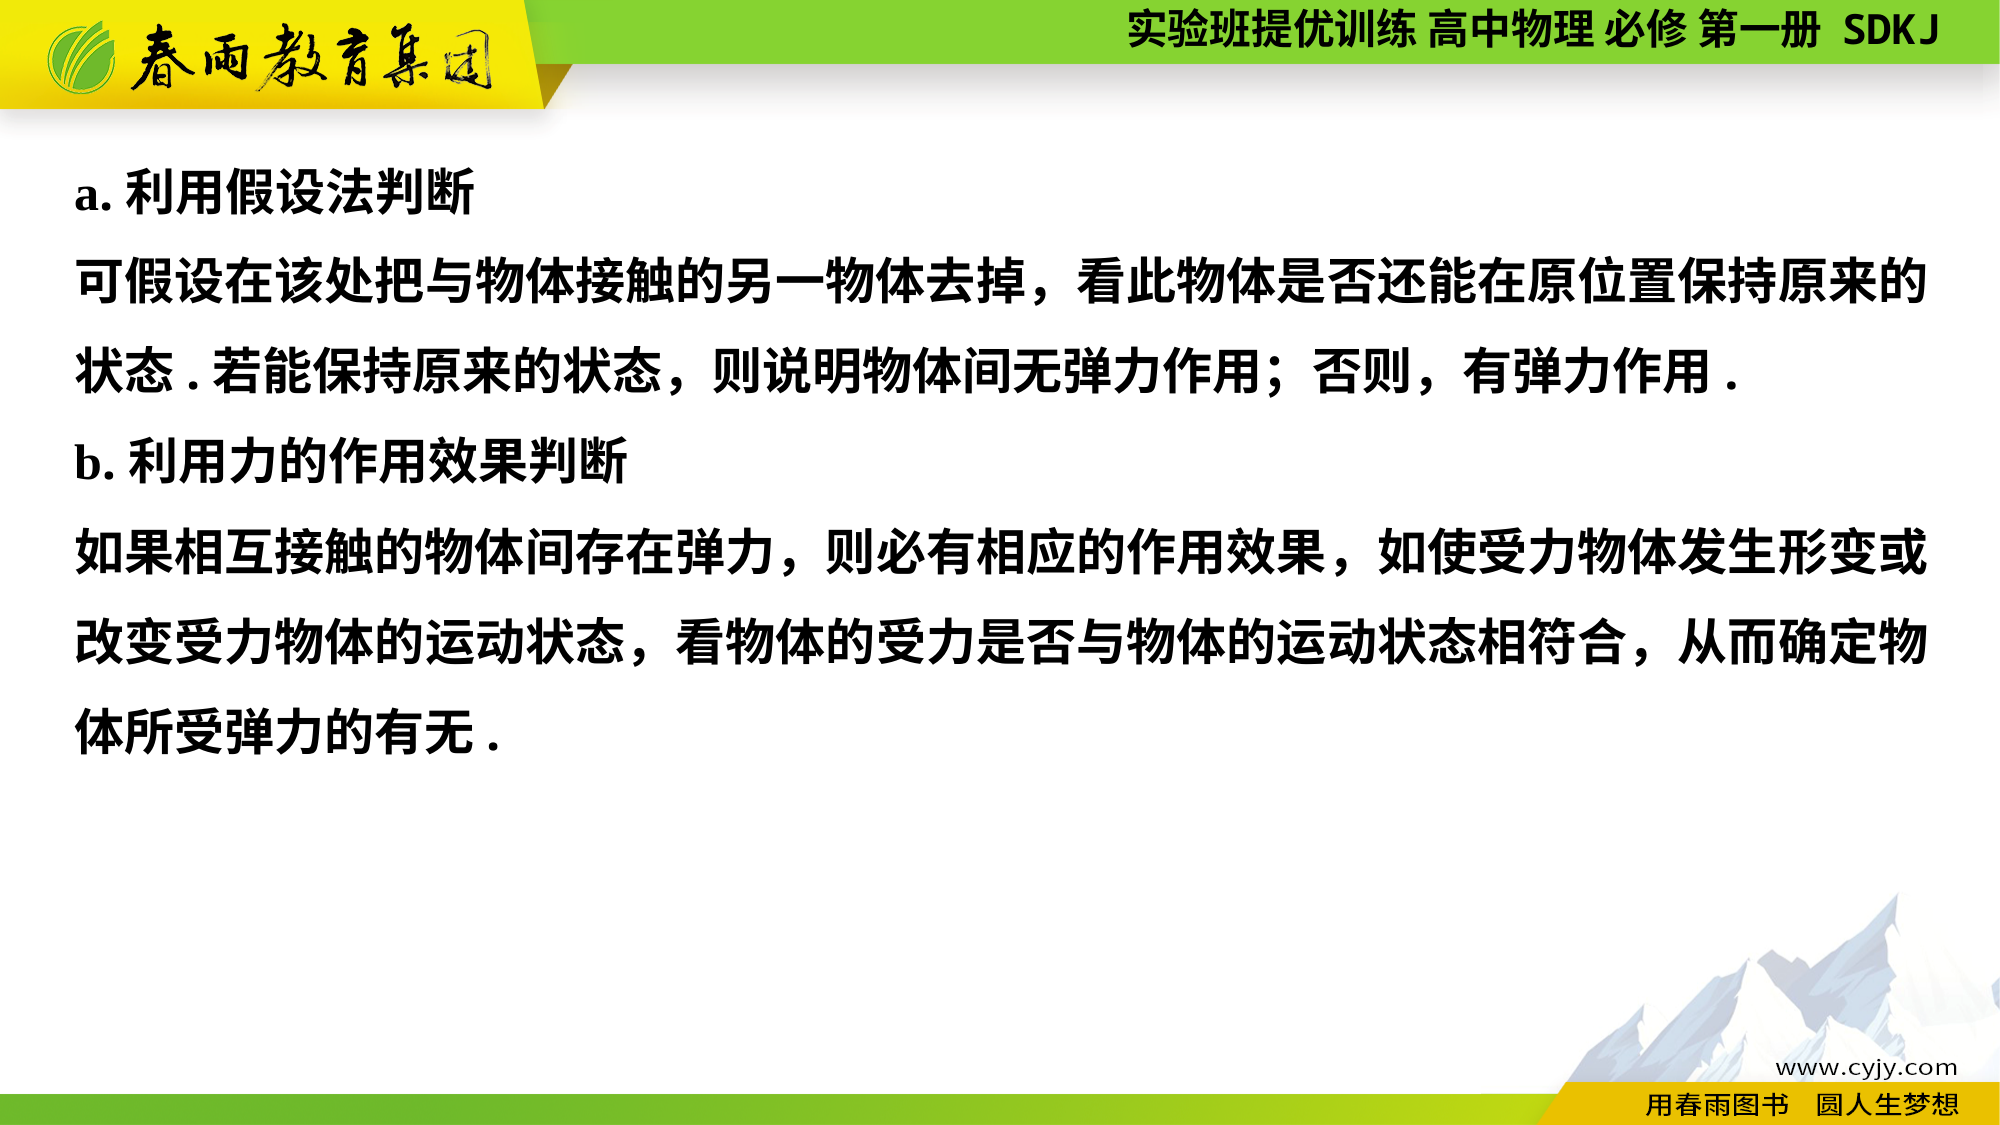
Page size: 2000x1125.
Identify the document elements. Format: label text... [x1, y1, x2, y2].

picture [0, 0, 2000, 1125]
list a.利用假设法判断 可假设在该处把与物体接触的另一物体去掉，看此物体是否还能在原位置保持原来的状态.若能保持原来的状态，则说明物体间无弹力作用；否则，有弹力作用. b.利用力的作用效果判断 如果相互接触的物体间存在弹力，则必有相应的作用效果，如使受力物体发生形变或改变受力物体的运动状态，看物体的受力是否与物体的运动状态相符合，从而确定物体所受弹力的有无. [59, 122, 1944, 763]
